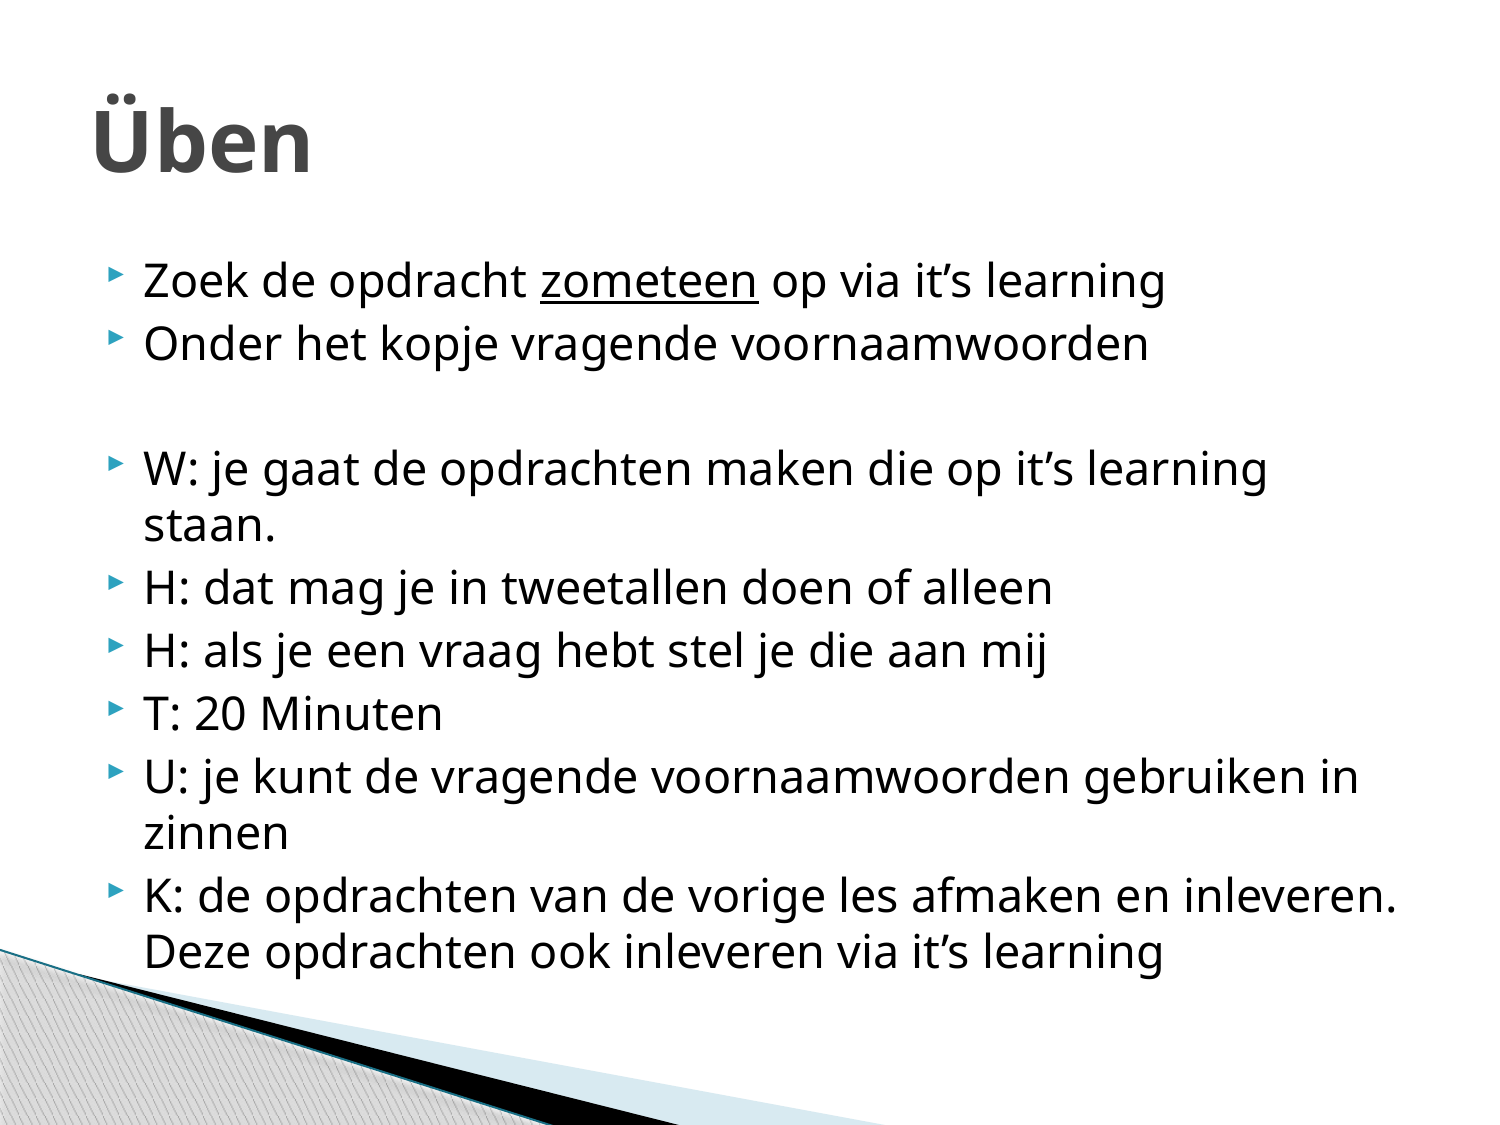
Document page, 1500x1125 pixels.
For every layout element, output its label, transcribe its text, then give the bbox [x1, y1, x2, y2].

list Zoek de opdracht zometeen op via it’s learning Onder het kopje vragende voornaamwoorden W: je gaat de opdrachten maken die op it’s learning staan. H: dat mag je in tweetallen doen of alleen H: als je een vraag hebt stel je die aan mij T: 20 Minuten U: je kunt de vragende voornaamwoorden gebruiken in zinnen K: de opdrachten van de vorige les afmaken en inleveren. Deze opdrachten ook inleveren via it’s learning [75, 243, 1425, 986]
title Üben [75, 45, 1425, 233]
